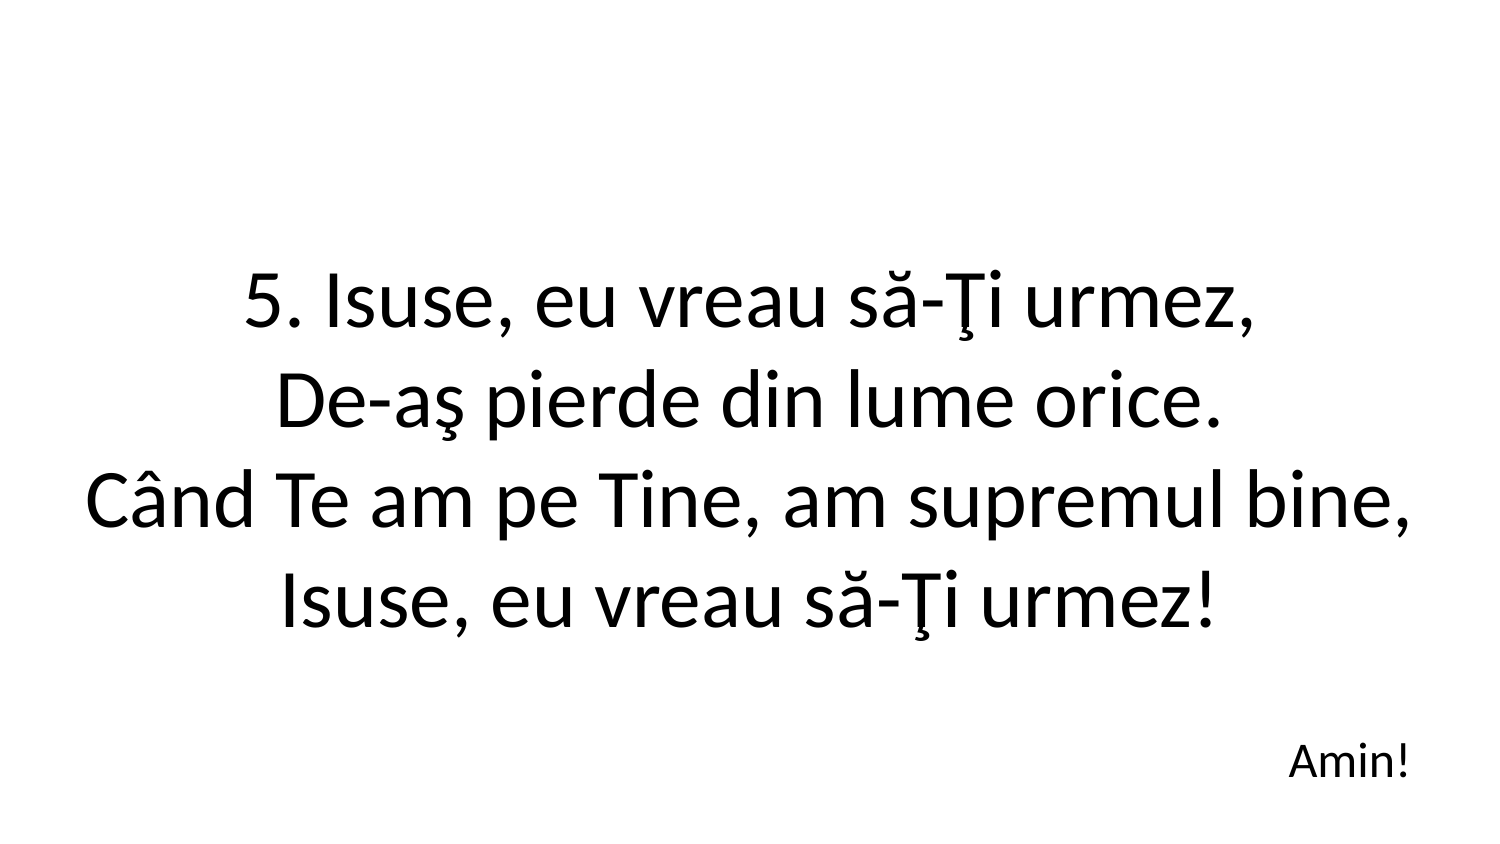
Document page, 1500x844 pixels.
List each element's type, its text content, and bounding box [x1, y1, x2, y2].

text_box Amin! [1273, 674, 1427, 795]
text_box 5. Isuse, eu vreau să-Ţi urmez, De-aş pierde din lume orice. Când Te am pe Tine, am supremul bine, Isuse, eu vreau să-Ţi urmez! [70, 192, 1430, 652]
